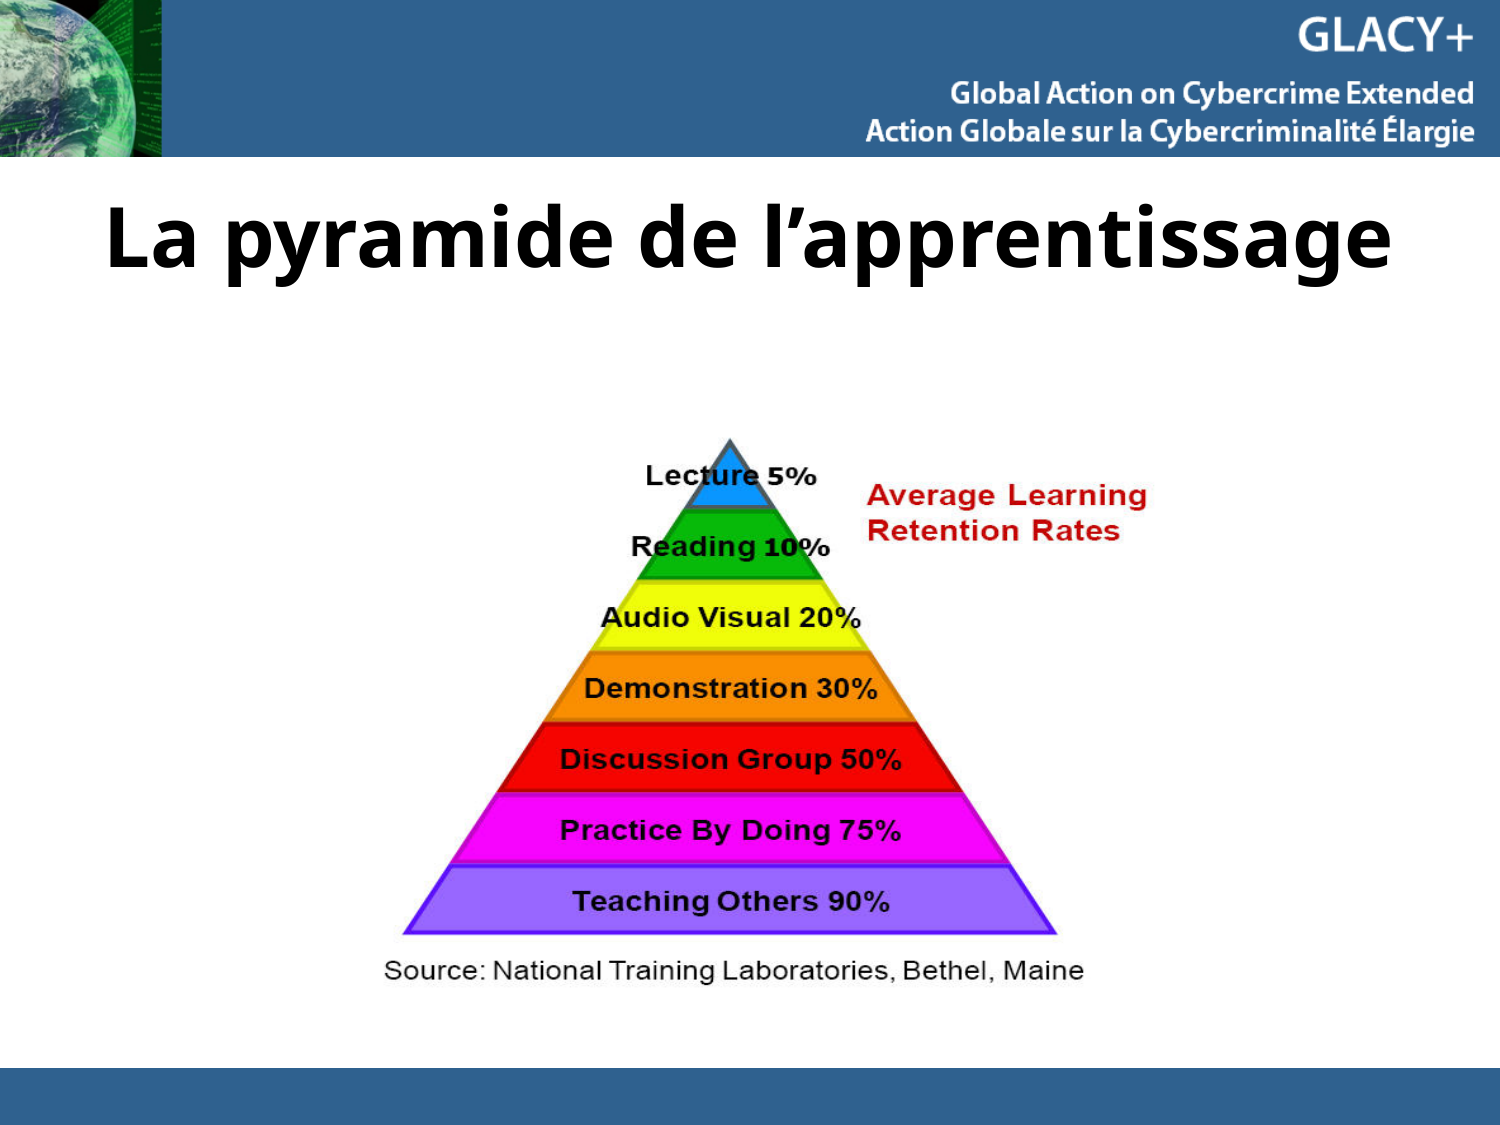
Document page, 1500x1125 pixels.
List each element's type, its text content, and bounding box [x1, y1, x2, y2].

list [103, 402, 1397, 1014]
picture [0, 0, 1500, 157]
text_box La pyramide de l’apprentissage [88, 181, 1439, 300]
